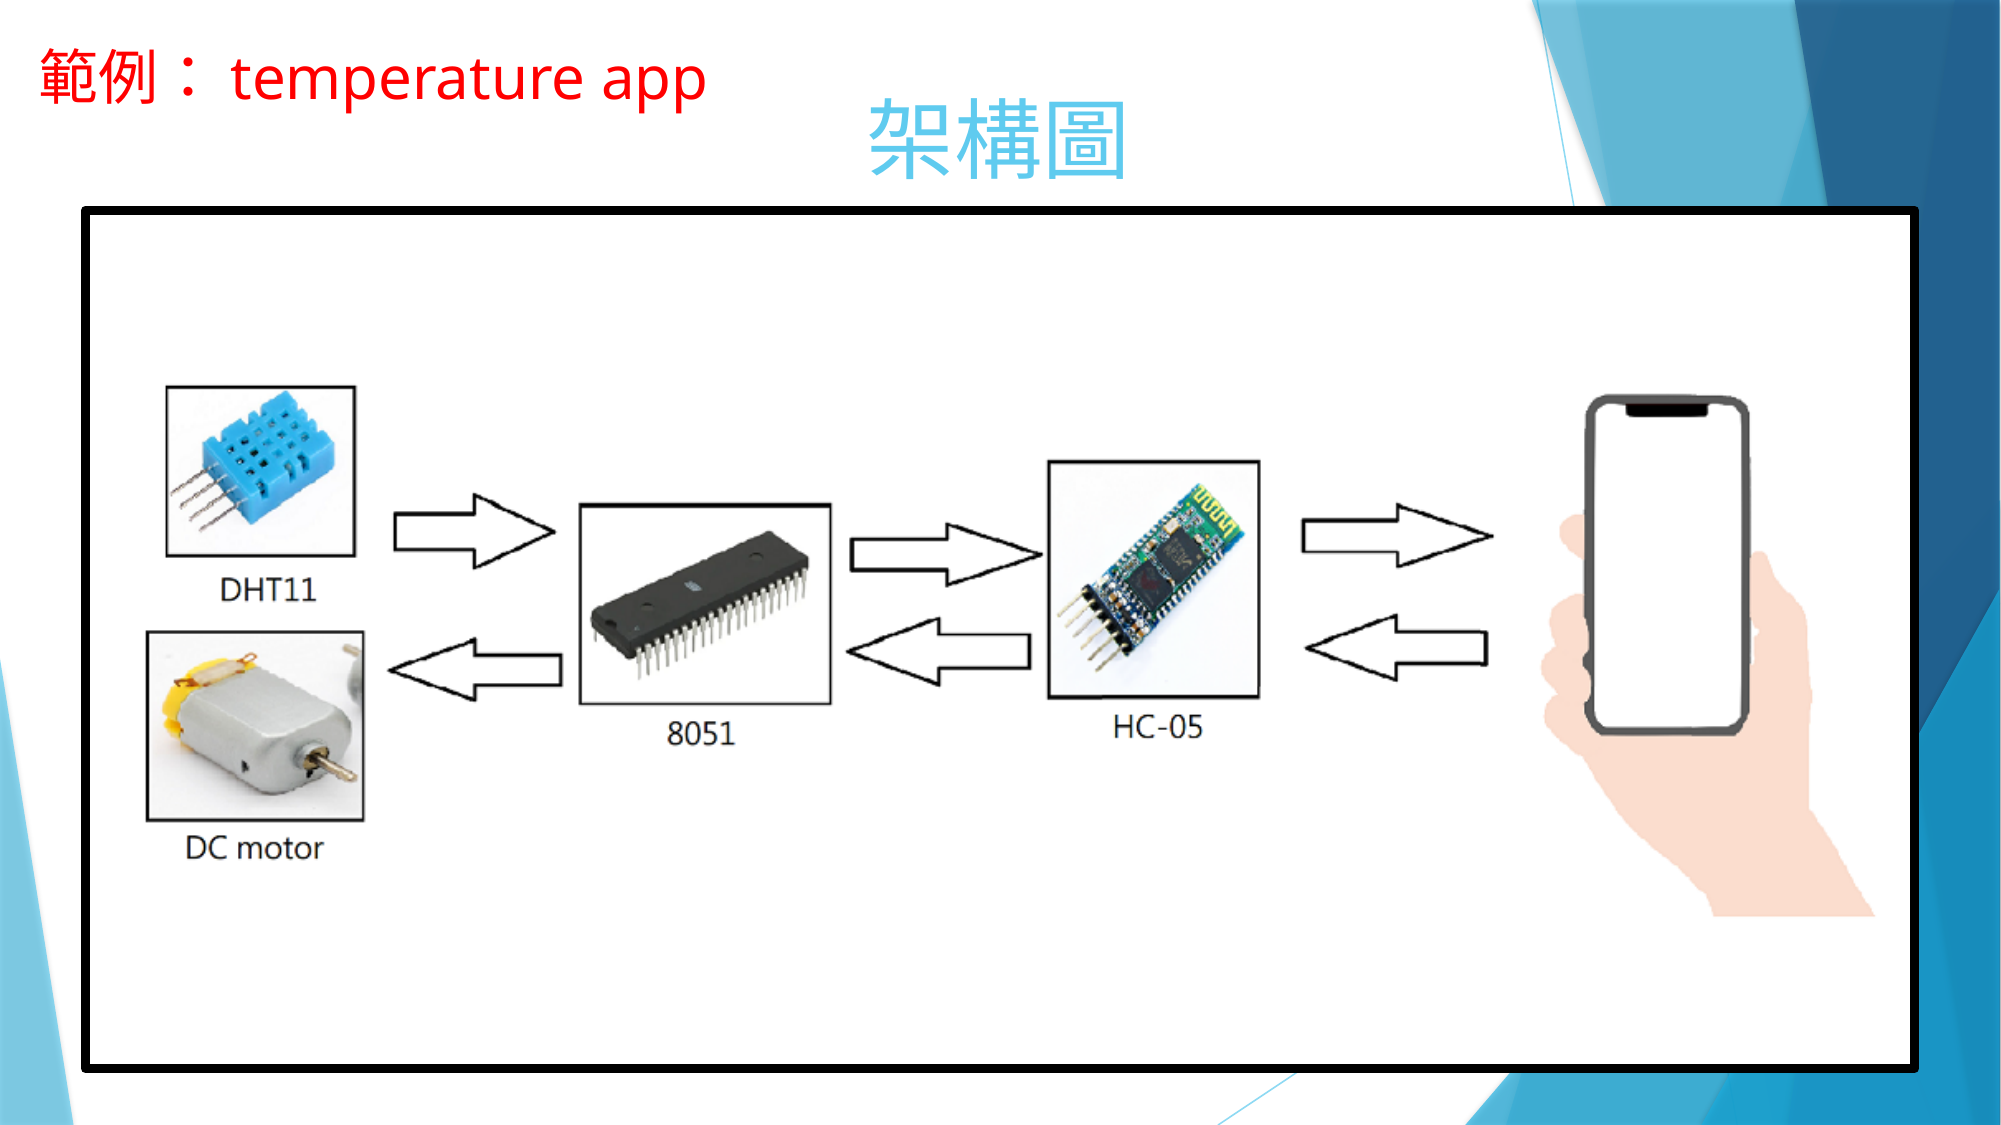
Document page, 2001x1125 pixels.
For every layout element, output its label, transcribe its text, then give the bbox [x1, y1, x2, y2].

title 架構圖 [851, 76, 1149, 200]
picture [89, 214, 1911, 1065]
text_box 範例：temperature app [23, 32, 826, 163]
